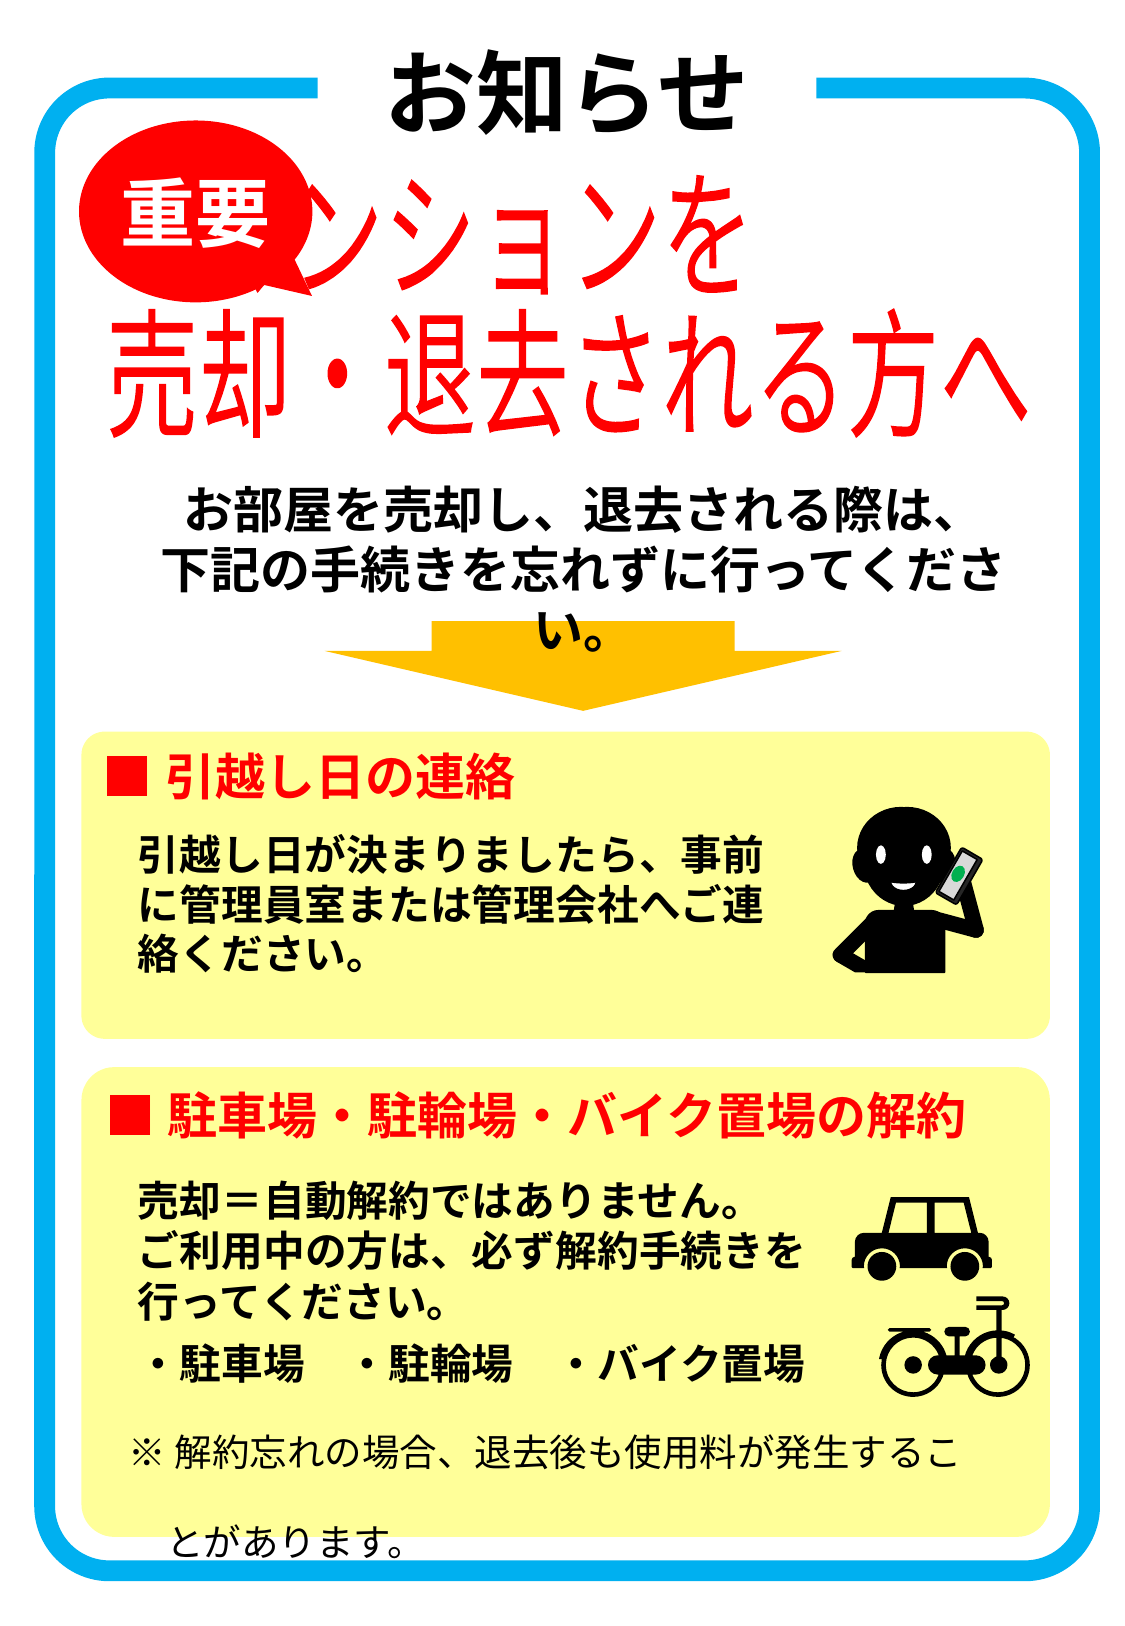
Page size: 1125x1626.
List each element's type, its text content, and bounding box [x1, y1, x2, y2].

text_box [950, 1251, 980, 1281]
text_box [42, 85, 1092, 1573]
text_box [879, 1296, 1030, 1397]
text_box [867, 1251, 897, 1281]
text_box [380, 666, 786, 713]
text_box [851, 1197, 992, 1269]
text_box お知らせ [317, 27, 817, 153]
text_box 重要 [76, 118, 315, 305]
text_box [825, 807, 985, 974]
text_box お部屋を売却し、退去される際は、 下記の手続きを忘れずに行ってください。 [106, 470, 1060, 666]
